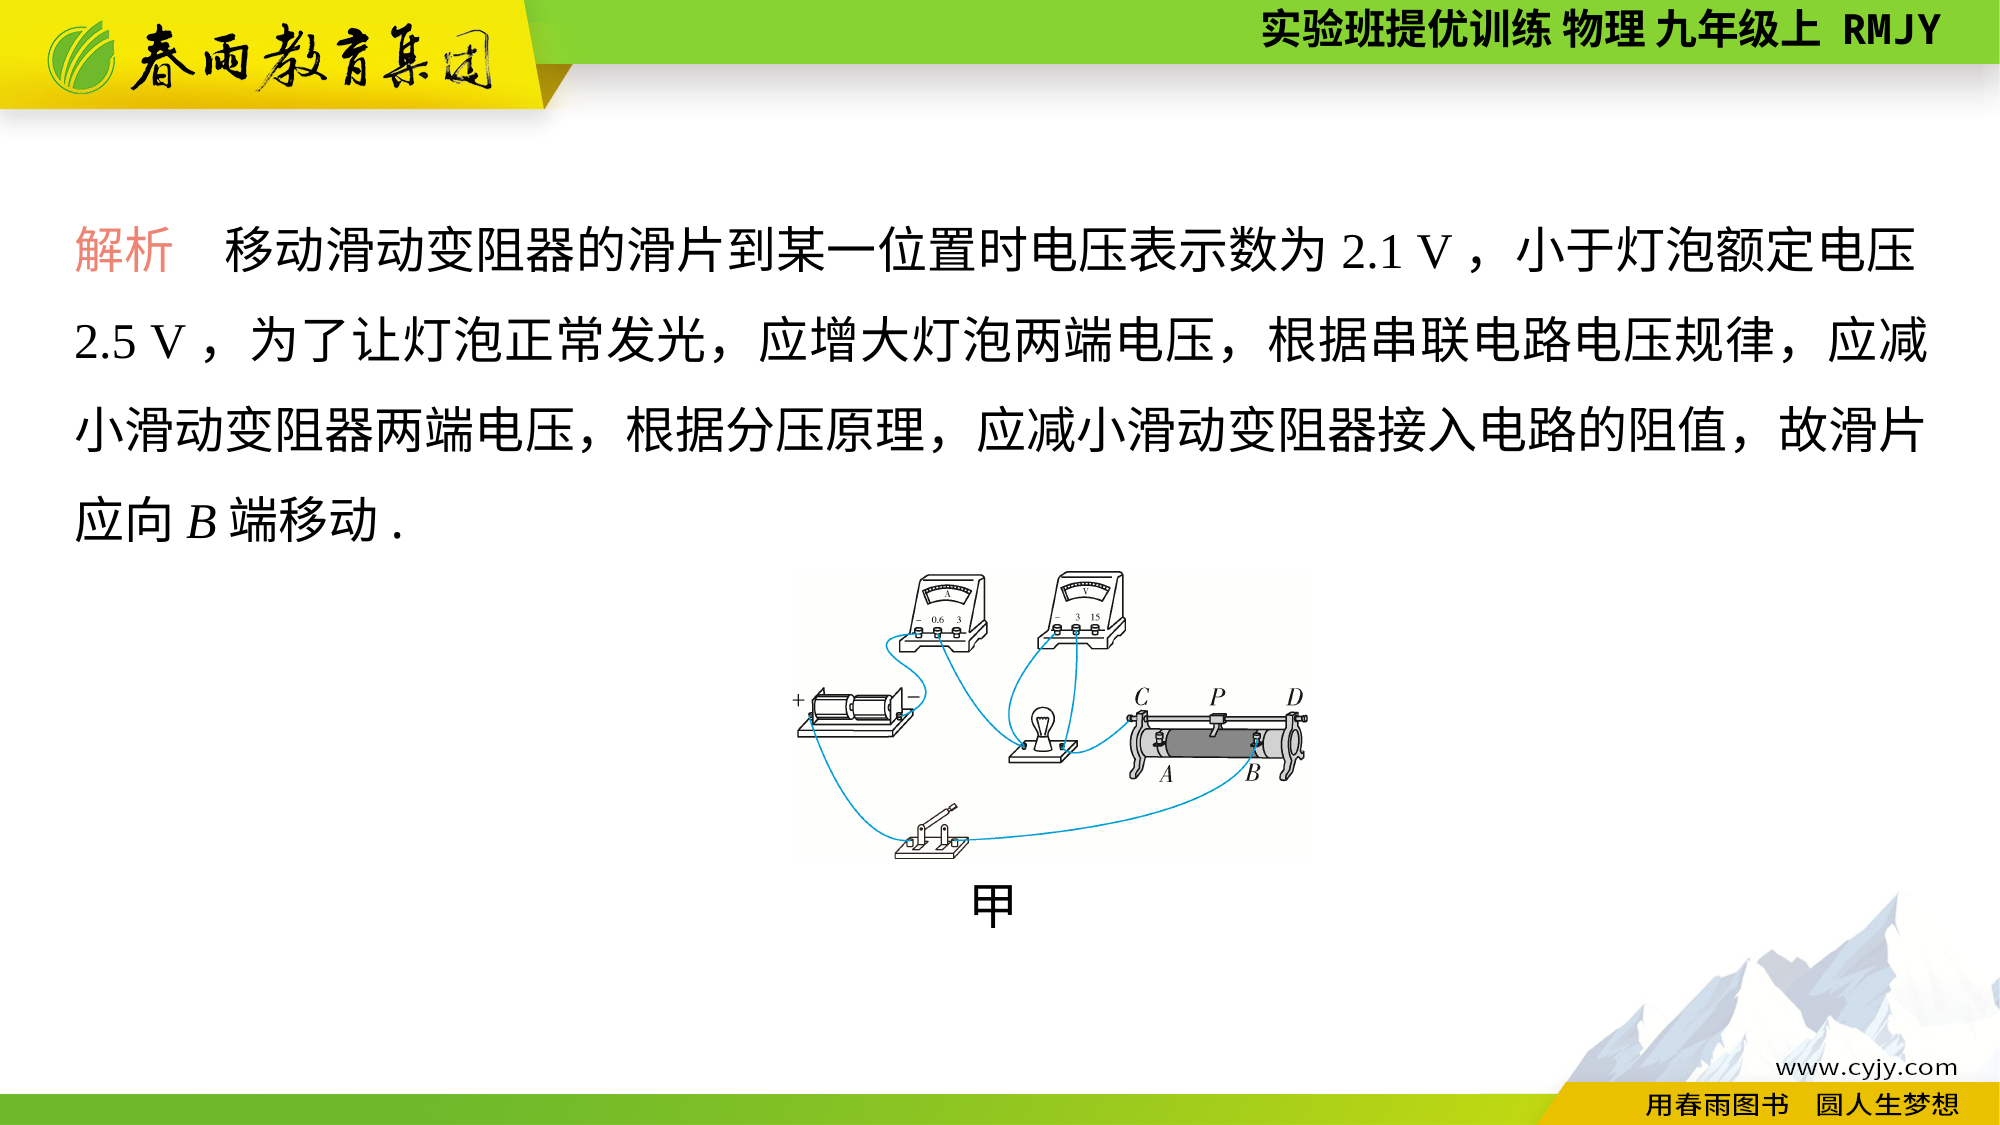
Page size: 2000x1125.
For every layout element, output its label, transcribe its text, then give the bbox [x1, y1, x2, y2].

picture [0, 0, 2000, 1125]
list 解析 移动滑动变阻器的滑片到某一位置时电压表示数为2.1 V，小于灯泡额定电压2.5 V，为了让灯泡正常发光，应增大灯泡两端电压，根据串联电路电压规律，应减小滑动变阻器两端电压，根据分压原理，应减小滑动变阻器接入电路的阻值，故滑片应向B端移动. [59, 181, 1944, 549]
text_box 甲 [953, 866, 1034, 942]
